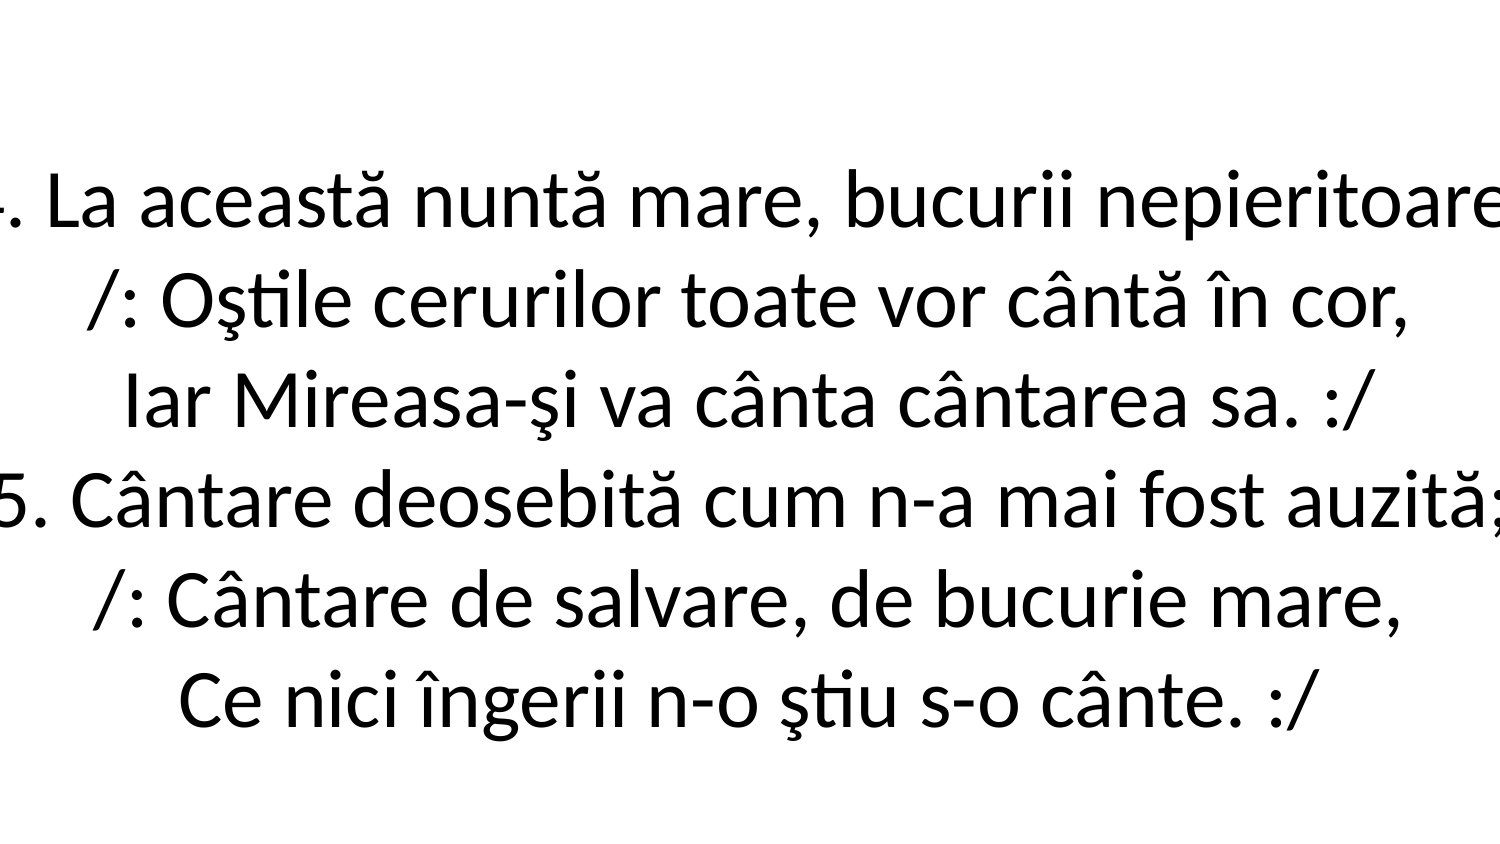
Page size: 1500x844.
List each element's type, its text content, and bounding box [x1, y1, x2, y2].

text_box 4. La această nuntă mare, bucurii nepieritoare; /: Oştile cerurilor toate vor cântă în cor, Iar Mireasa-şi va cânta cântarea sa. :/ 5. Cântare deosebită cum n-a mai fost auzită; /: Cântare de salvare, de bucurie mare, Ce nici îngerii n-o ştiu s-o cânte. :/ [0, 92, 1500, 752]
